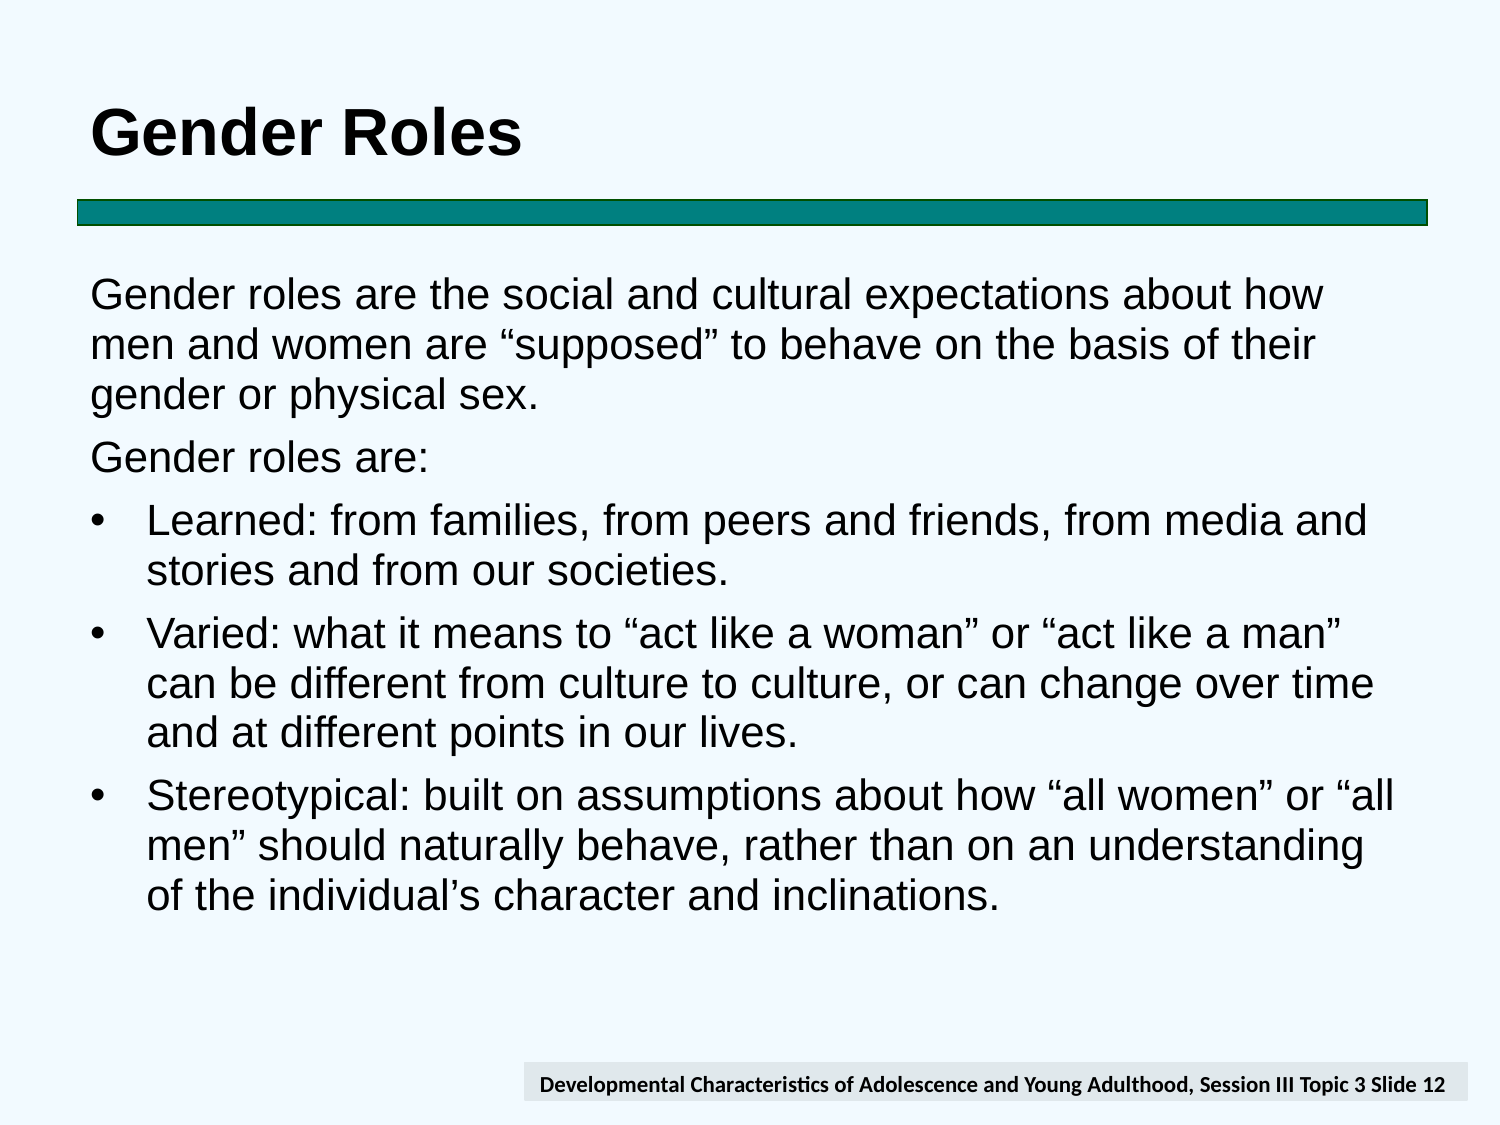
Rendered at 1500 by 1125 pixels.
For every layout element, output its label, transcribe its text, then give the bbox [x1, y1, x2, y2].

title Gender Roles [75, 41, 1425, 229]
text_box Developmental Characteristics of Adolescence and Young Adulthood, Session III Topic 3 Slide 12 [524, 1062, 1467, 1100]
list Gender roles are the social and cultural expectations about how men and women are “supposed” to behave on the basis of their gender or physical sex. Gender roles are: Learned: from families, from peers and friends, from media and stories and from our societies. Varied: what it means to “act like a woman” or “act like a man” can be different from culture to culture, or can change over time and at different points in our lives. Stereotypical: built on assumptions about how “all women” or “all men” should naturally behave, rather than on an understanding of the individual’s character and inclinations. [75, 262, 1425, 1005]
